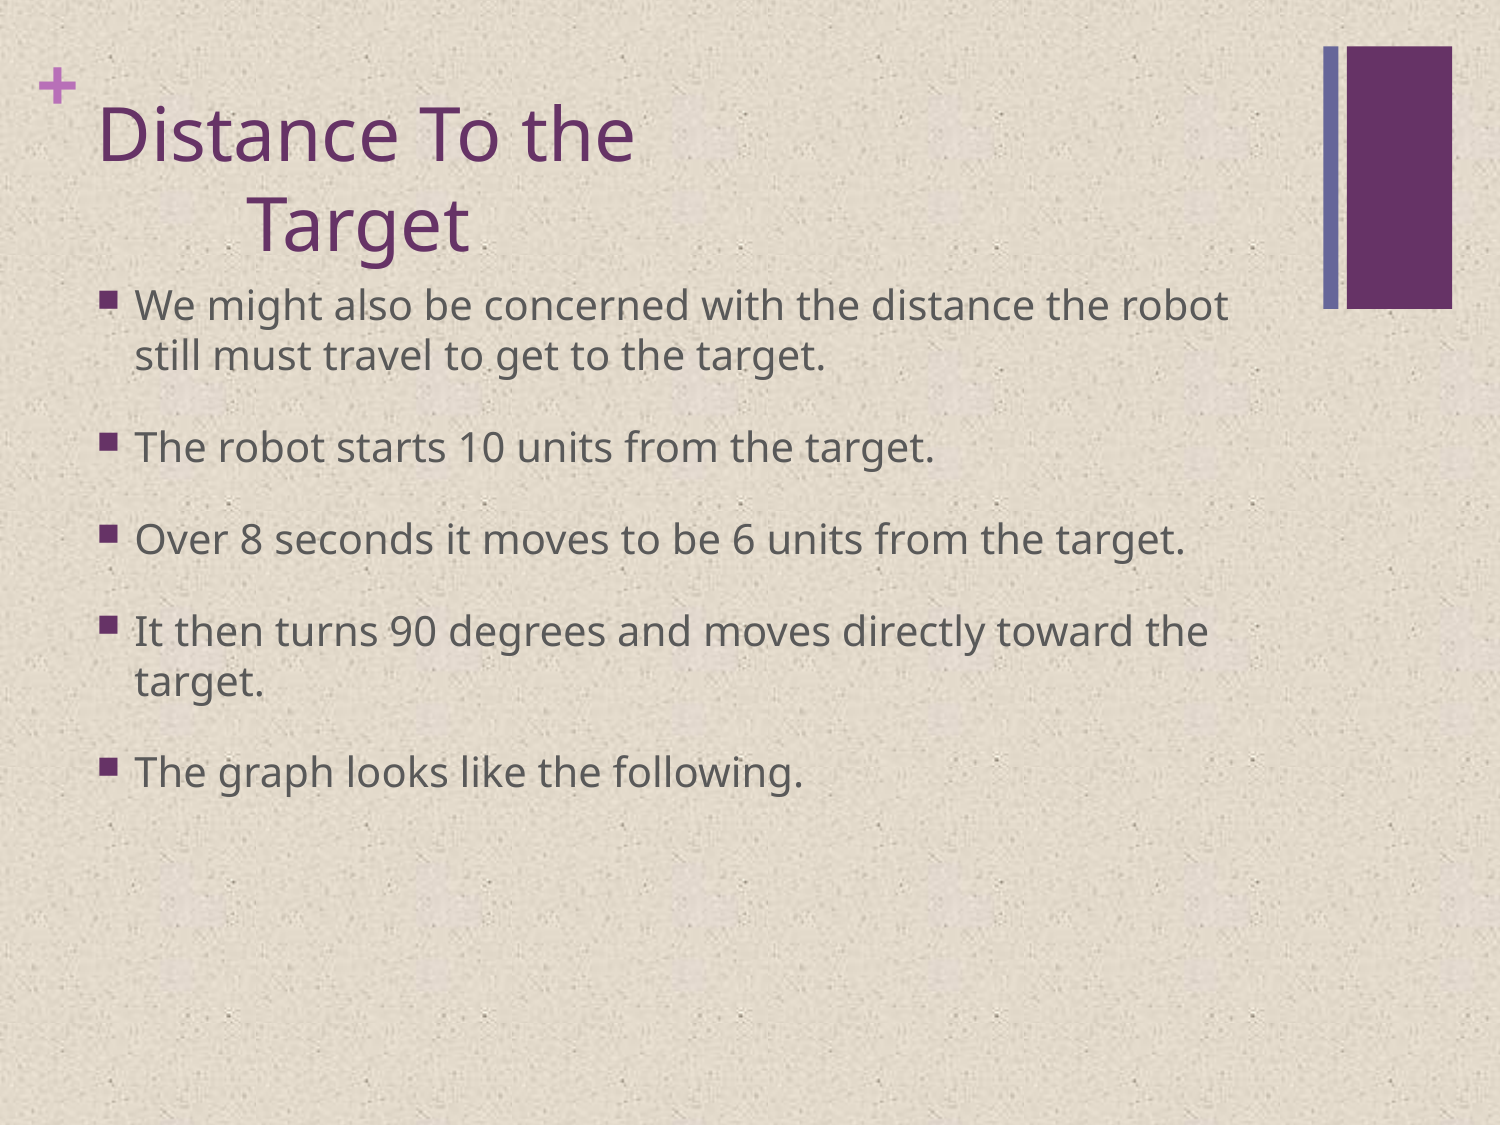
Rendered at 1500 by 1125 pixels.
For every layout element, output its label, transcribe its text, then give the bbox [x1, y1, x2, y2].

picture [0, 0, 1500, 1125]
list We might also be concerned with the distance the robot still must travel to get to the target. The robot starts 10 units from the target. Over 8 seconds it moves to be 6 units from the target. It then turns 90 degrees and moves directly toward the target. The graph looks like the following. [81, 271, 1322, 1101]
title Distance To the Target [81, 79, 1322, 263]
